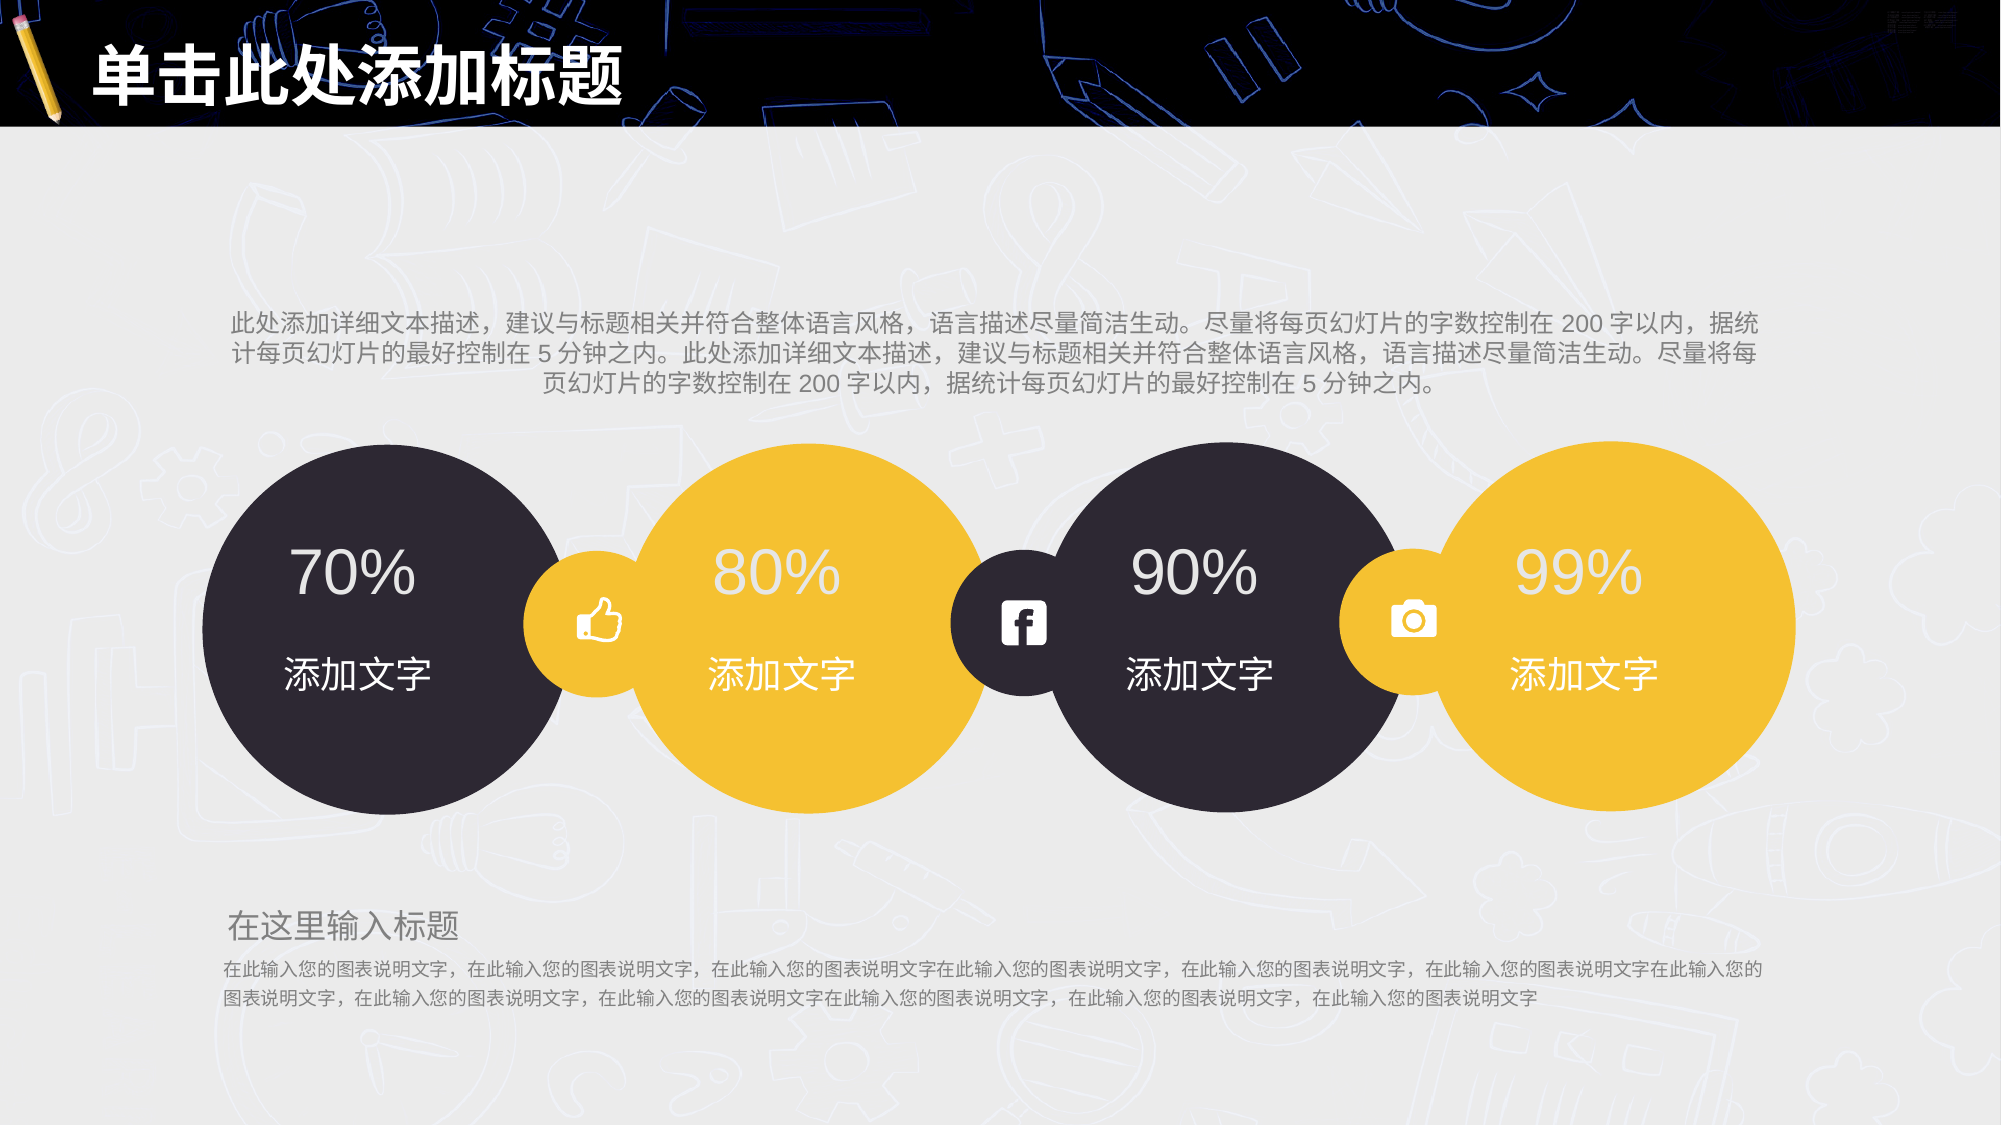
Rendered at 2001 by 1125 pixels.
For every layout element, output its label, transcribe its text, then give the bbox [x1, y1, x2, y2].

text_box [1339, 548, 1487, 696]
text_box 99% [1511, 525, 1715, 650]
text_box 添加文字 [1125, 627, 1329, 720]
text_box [950, 549, 1098, 697]
text_box 80% [708, 525, 913, 650]
text_box 添加文字 [1509, 627, 1714, 720]
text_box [523, 550, 671, 698]
text_box 添加文字 [707, 627, 911, 720]
text_box [637, 443, 981, 814]
picture [0, 0, 2001, 1125]
title 单击此处添加标题 [75, 32, 1800, 127]
text_box [1054, 442, 1398, 813]
text_box 在这里输入标题 [223, 900, 1247, 951]
text_box 在此输入您的图表说明文字，在此输入您的图表说明文字，在此输入您的图表说明文字在此输入您的图表说明文字，在此输入您的图表说明文字，在此输入您的图表说明文字在此输入您的图表说明文字，在此输入您的图表说明文字，在此输入您的图表说明文字在此输入您的图表说明文字，在此输入您的图表说明文字，在此输入您的图表说明文字 [223, 951, 1767, 1030]
text_box 70% [284, 526, 489, 651]
text_box [202, 444, 560, 815]
text_box 此处添加详细文本描述，建议与标题相关并符合整体语言风格，语言描述尽量简洁生动。尽量将每页幻灯片的字数控制在200字以内，据统计每页幻灯片的最好控制在5分钟之内。此处添加详细文本描述，建议与标题相关并符合整体语言风格，语言描述尽量简洁生动。尽量将每页幻灯片的字数控制在200字以内，据统计每页幻灯片的最好控制在5分钟之内。 [223, 308, 1767, 386]
text_box [1439, 441, 1796, 812]
text_box 添加文字 [283, 627, 487, 720]
text_box 90% [1126, 525, 1330, 650]
